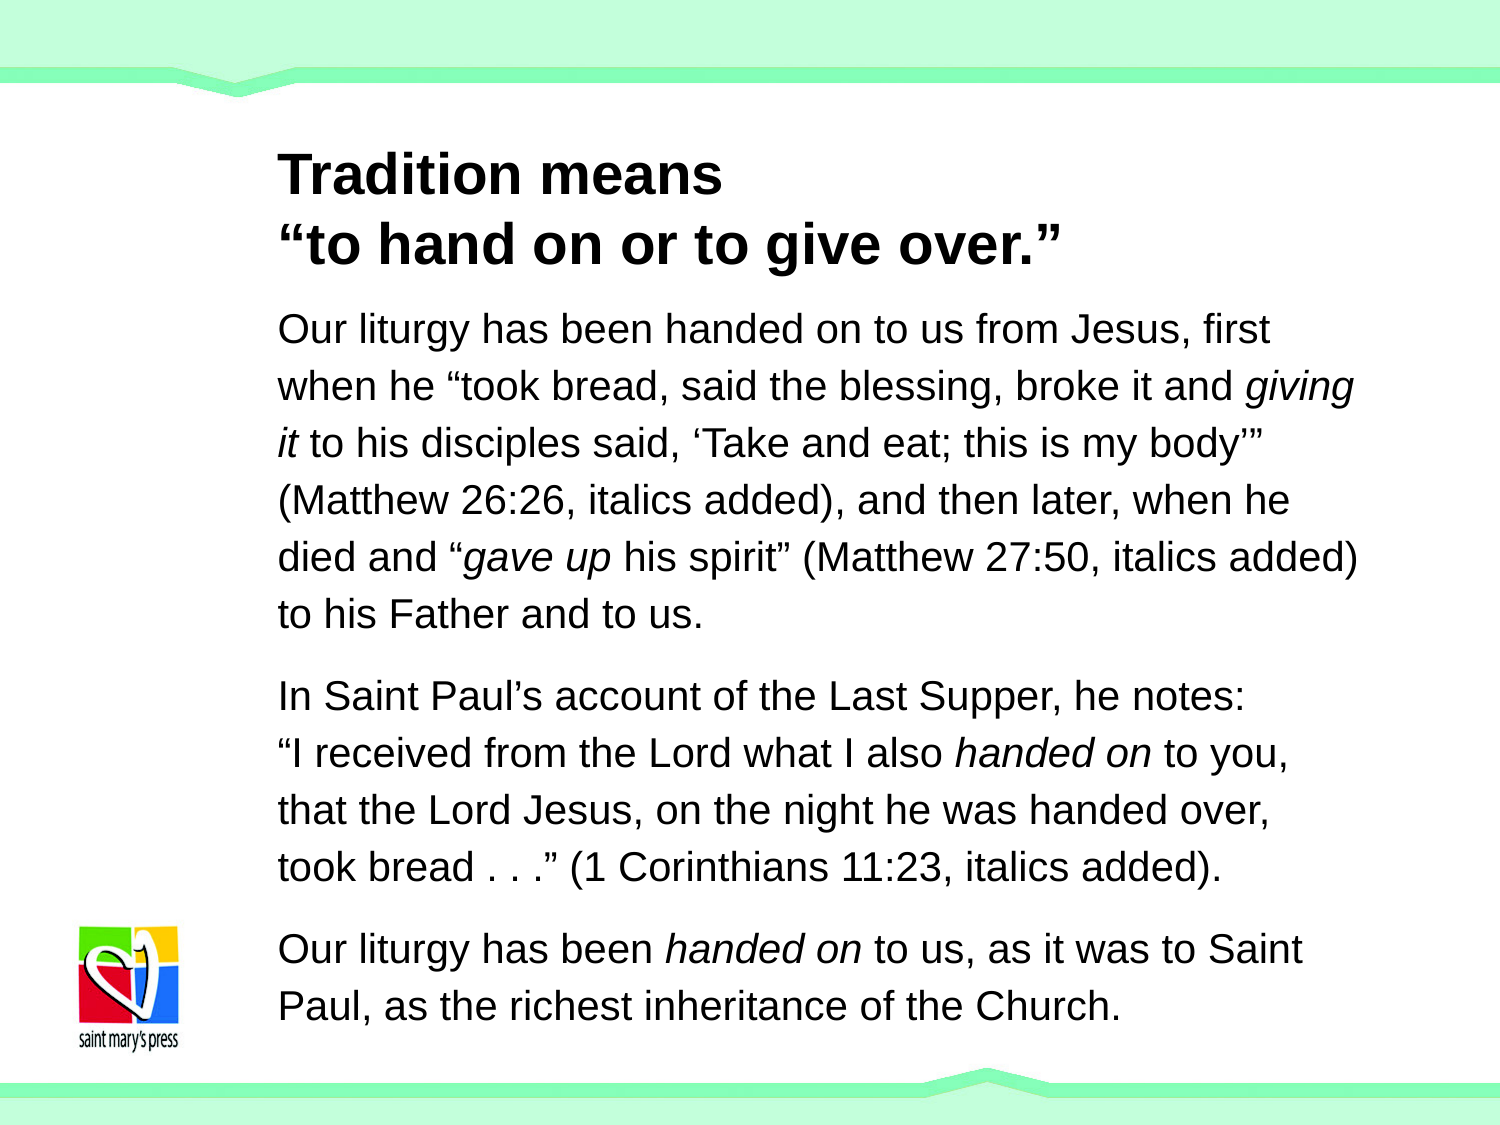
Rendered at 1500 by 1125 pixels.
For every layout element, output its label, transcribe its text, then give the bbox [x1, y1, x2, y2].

text_box Our liturgy has been handed on to us from Jesus, first when he “took bread, said the blessing, broke it and giving it to his disciples said, ‘Take and eat; this is my body’” (Matthew 26:26, italics added), and then later, when he died and “gave up his spirit” (Matthew 27:50, italics added) to his Father and to us. In Saint Paul’s account of the Last Supper, he notes: “I received from the Lord what I also handed on to you, that the Lord Jesus, on the night he was handed over, took bread . . .” (1 Corinthians 11:23, italics added). Our liturgy has been handed on to us, as it was to Saint Paul, as the richest inheritance of the Church. [262, 287, 1375, 963]
picture [0, 0, 1500, 1125]
title Tradition means “to hand on or to give over.” [262, 112, 1338, 287]
